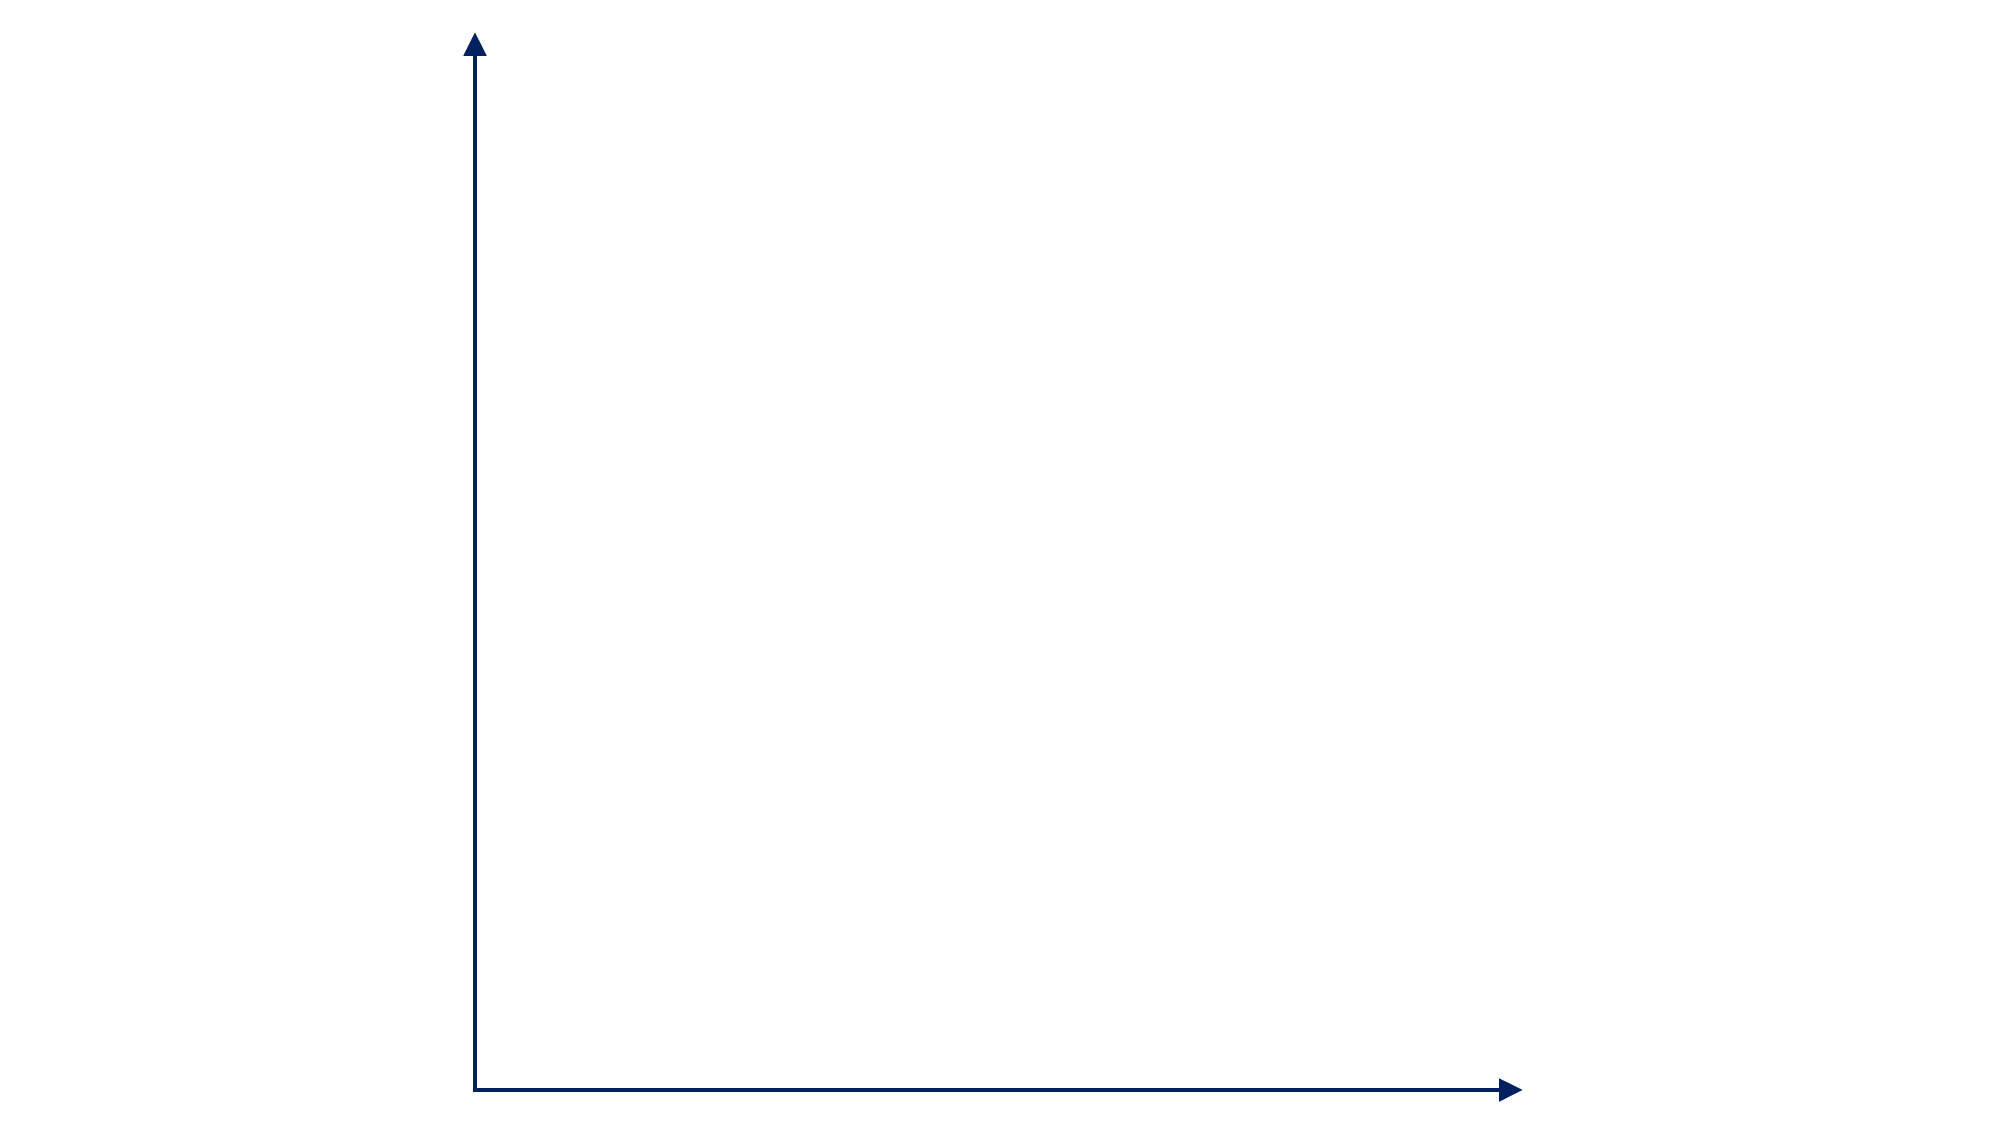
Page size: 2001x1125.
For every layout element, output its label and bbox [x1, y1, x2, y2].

text_box [474, 32, 1523, 1093]
